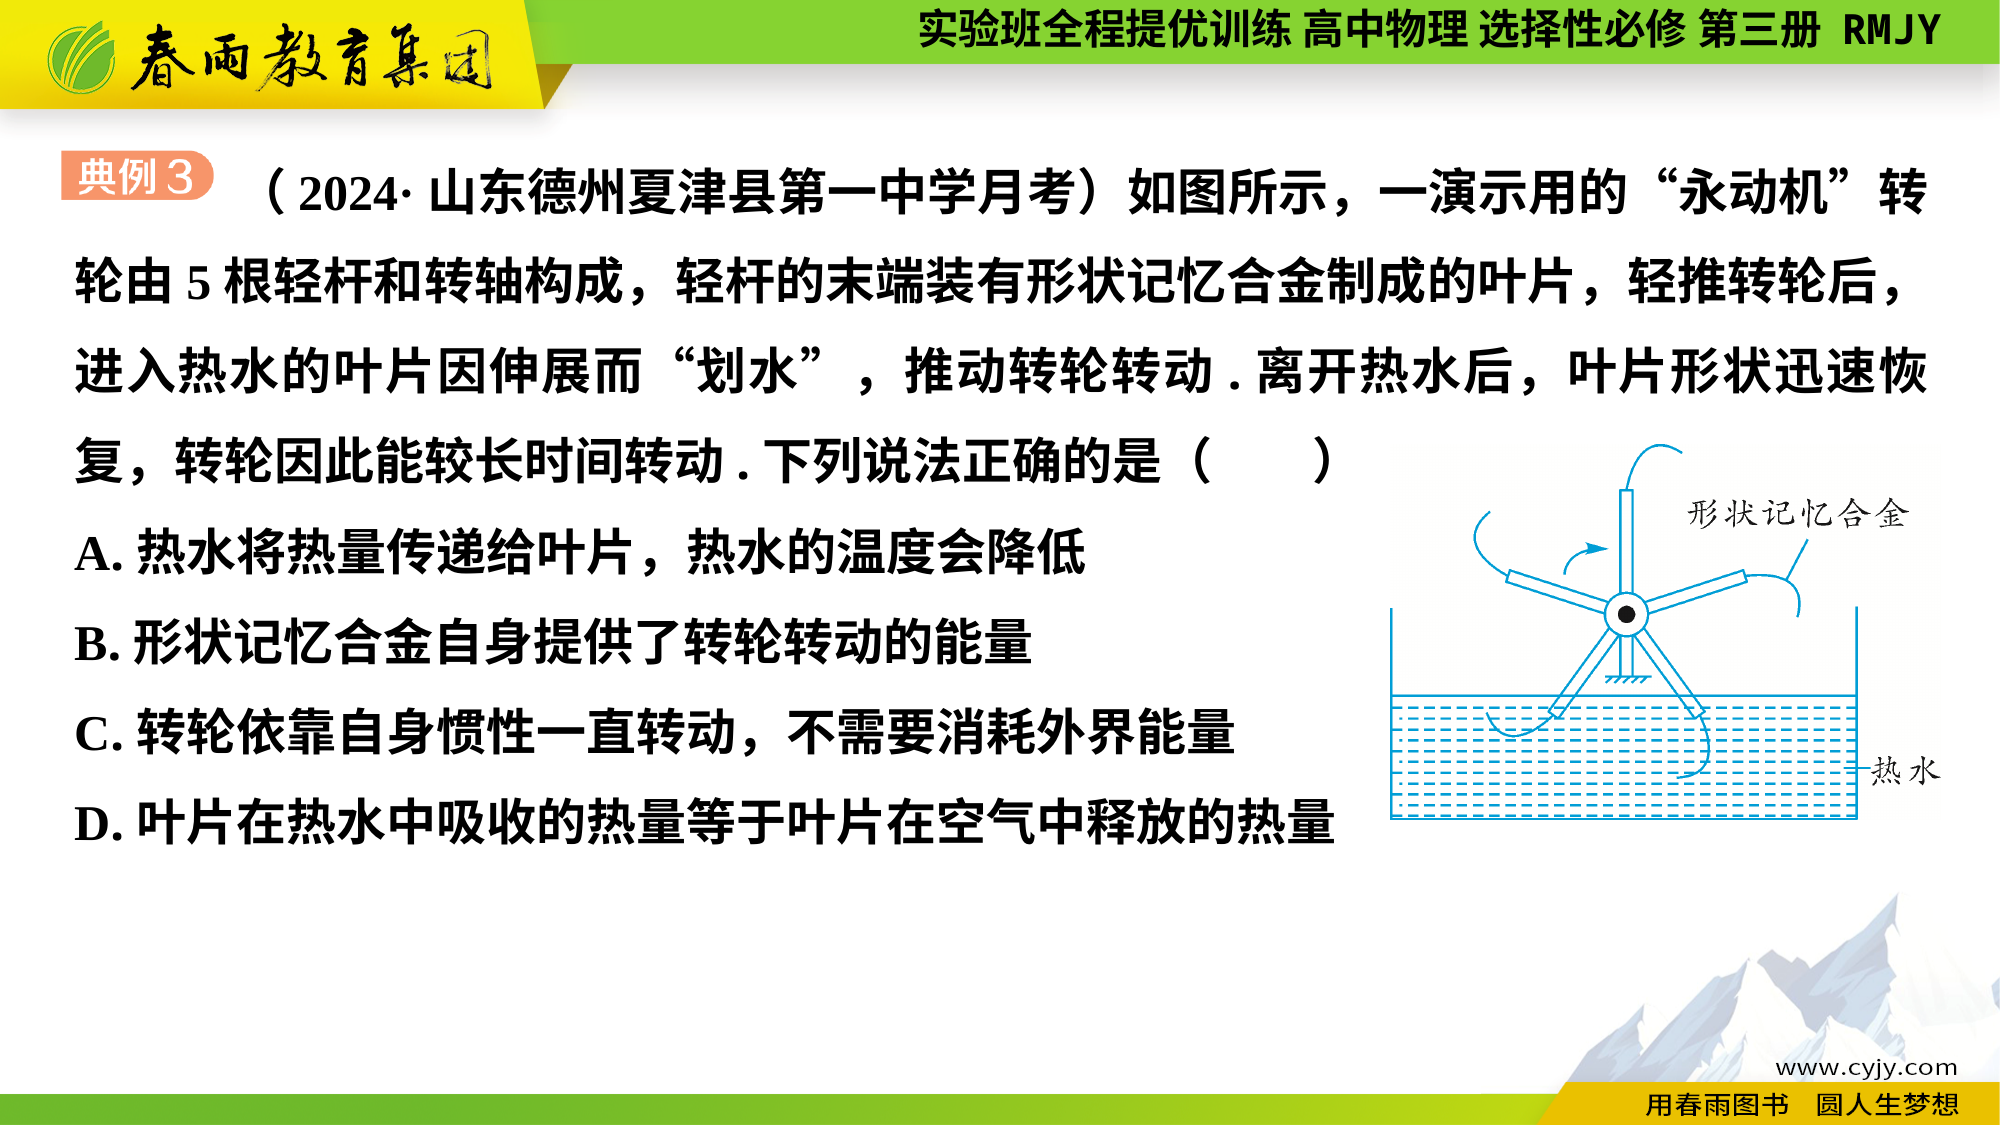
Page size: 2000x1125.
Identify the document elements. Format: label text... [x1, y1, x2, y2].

picture [0, 0, 2000, 1125]
list （2024·山东德州夏津县第一中学月考）如图所示，一演示用的“永动机”转轮由5根轻杆和转轴构成，轻杆的末端装有形状记忆合金制成的叶片，轻推转轮后，进入热水的叶片因伸展而“划水”，推动转轮转动.离开热水后，叶片形状迅速恢复，转轮因此能较长时间转动.下列说法正确的是（ ） A.热水将热量传递给叶片，热水的温度会降低 B.形状记忆合金自身提供了转轮转动的能量 C.转轮依靠自身惯性一直转动，不需要消耗外界能量 D.叶片在热水中吸收的热量等于叶片在空气中释放的热量 [59, 122, 1944, 854]
